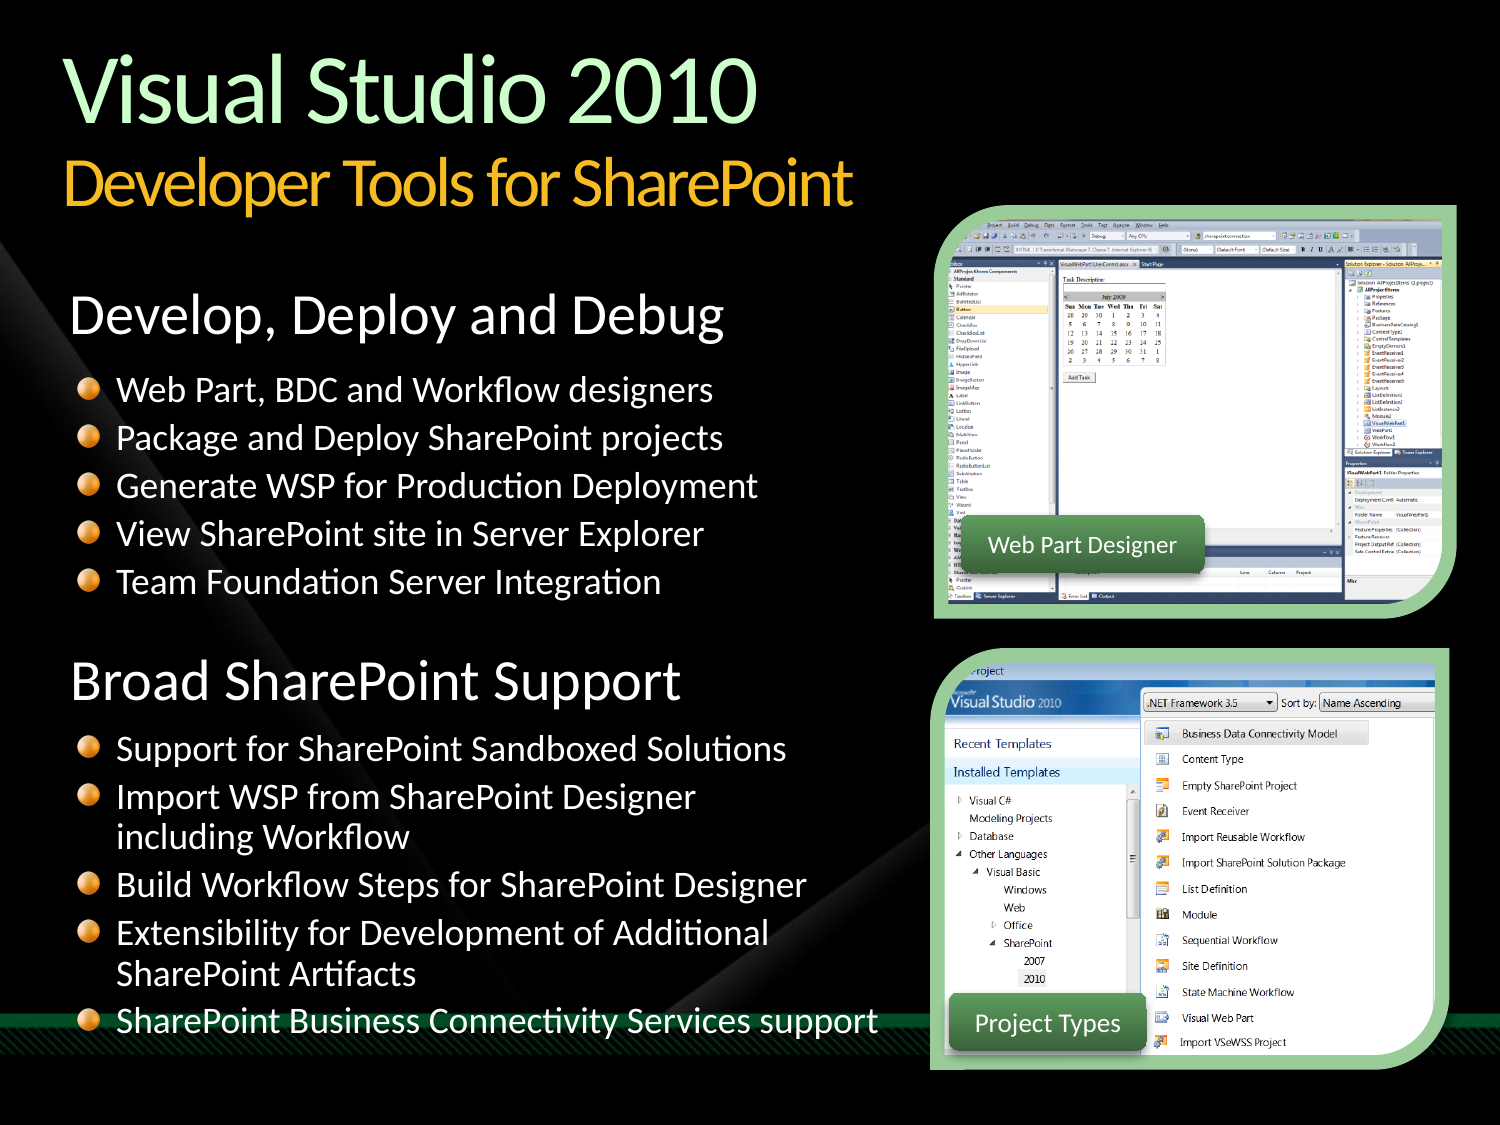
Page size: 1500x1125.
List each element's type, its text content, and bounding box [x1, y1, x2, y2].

title Visual Studio 2010 Developer Tools for SharePoint [62, 37, 1438, 229]
text_box Support for SharePoint Sandboxed Solutions Import WSP from SharePoint Designer including Workflow Build Workflow Steps for SharePoint Designer Extensibility for Development of Additional SharePoint Artifacts SharePoint Business Connectivity Services support [62, 721, 925, 1050]
picture [0, 0, 1500, 1125]
text_box Broad SharePoint Support [70, 641, 814, 712]
text_box Develop, Deploy and Debug [69, 276, 932, 347]
text_box Web Part, BDC and Workflow designers Package and Deploy SharePoint projects Generate WSP for Production Deployment View SharePoint site in Server Explorer Team Foundation Server Integration [62, 362, 932, 610]
